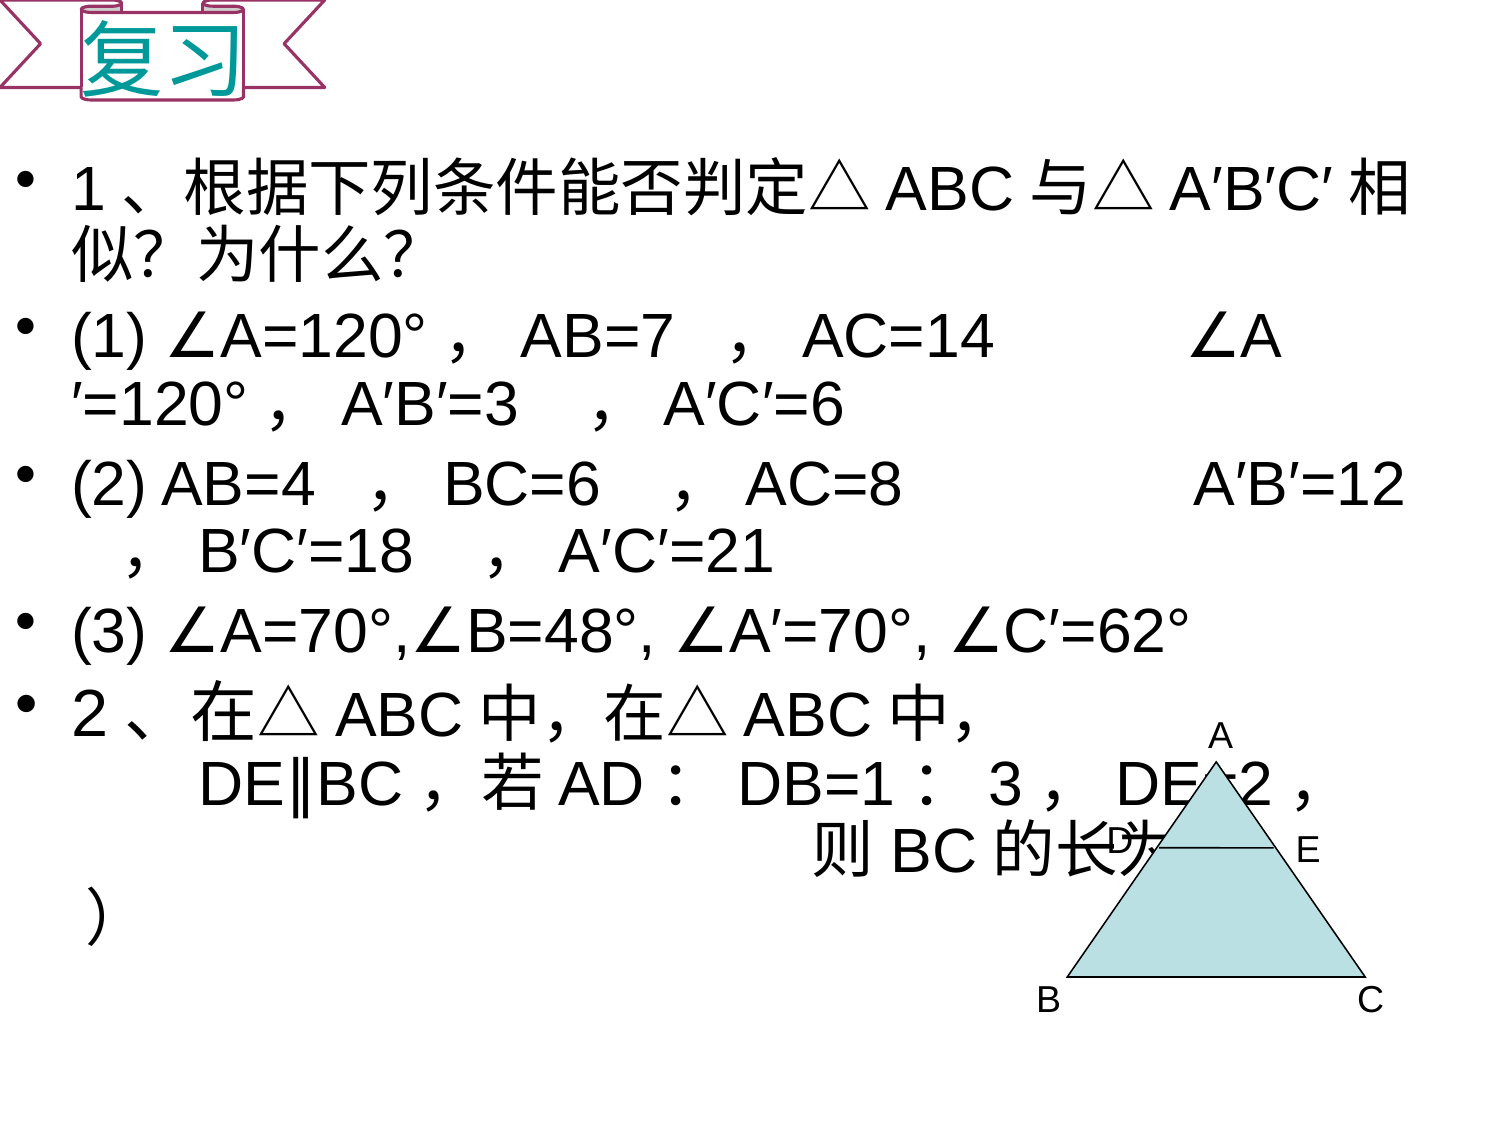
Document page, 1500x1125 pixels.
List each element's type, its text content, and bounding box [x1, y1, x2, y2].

list 1、根据下列条件能否判定△ABC与△A′B′C′相似？为什么？ (1) ∠A=120°，AB=7 ，AC=14 ∠A′=120°，A′B′=3 ，A′C′=6 (2) AB=4 ，BC=6 ，AC=8 A′B′=12 ，B′C′=18 ，A′C′=21 (3) ∠A=70°,∠B=48°, ∠A′=70°, ∠C′=62° 2、在△ABC中，在△ABC中， DE∥BC，若AD：DB=1：3，DE=2， 则BC的长为（ ） [0, 148, 1436, 893]
text_box [262, 0, 329, 88]
text_box 复习 [65, 0, 262, 115]
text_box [1021, 703, 1400, 1029]
text_box [0, 0, 65, 88]
